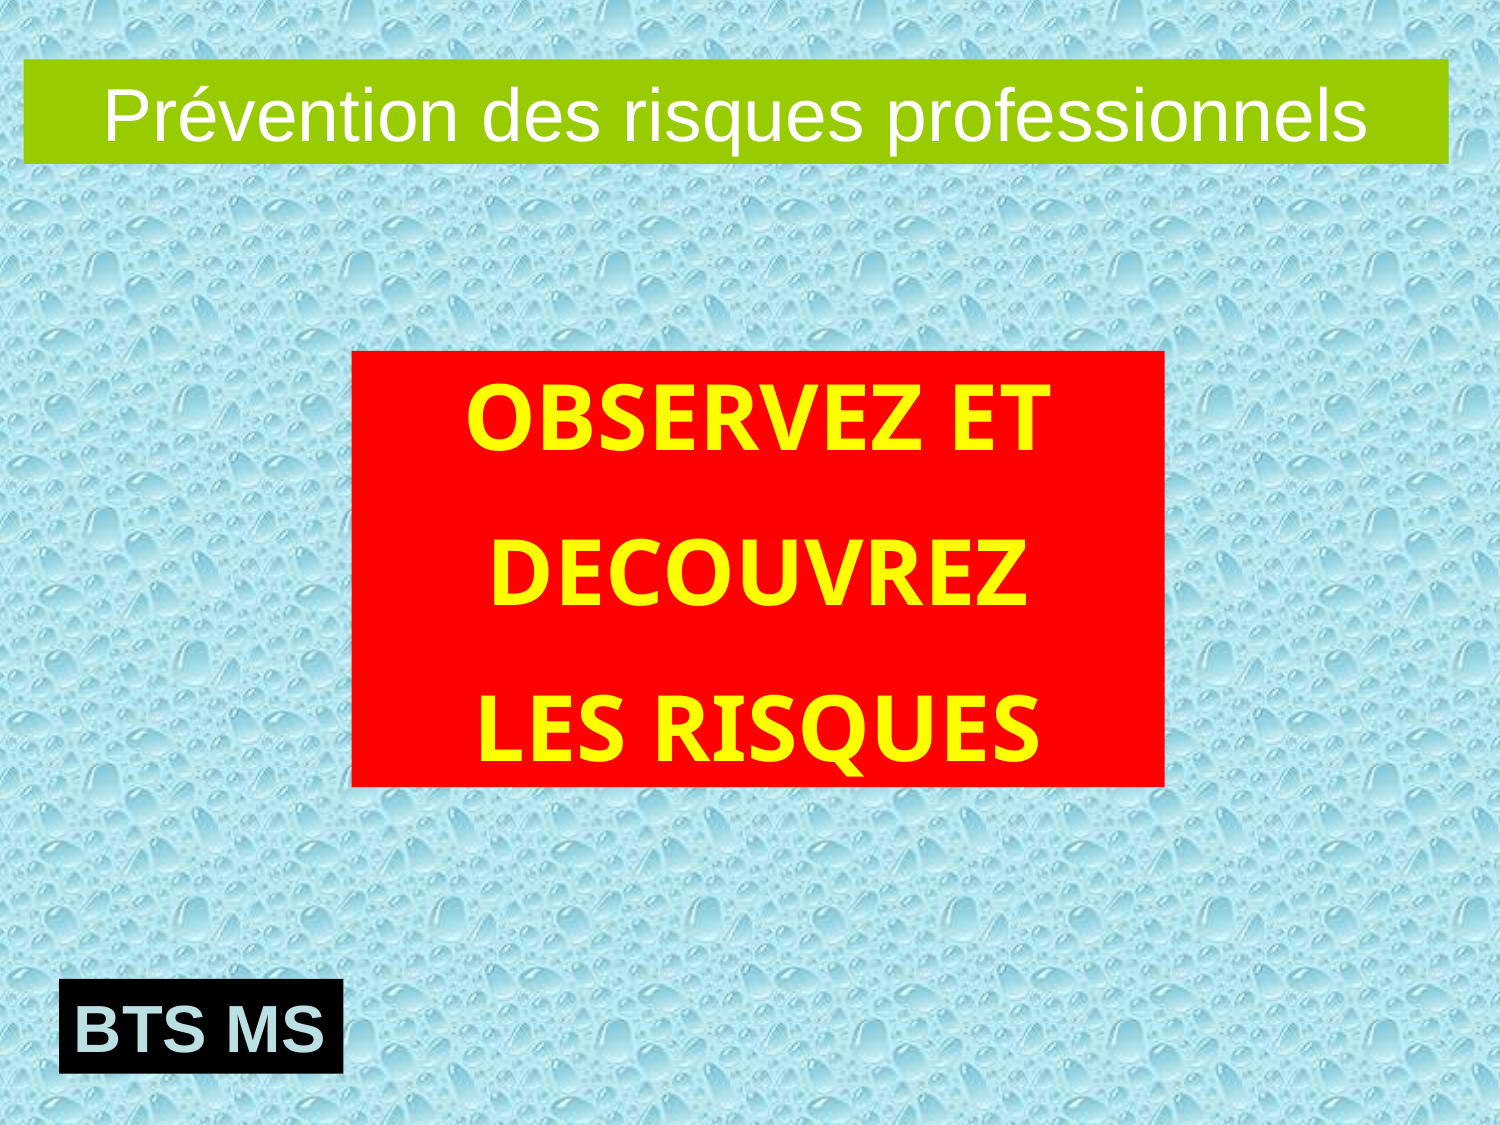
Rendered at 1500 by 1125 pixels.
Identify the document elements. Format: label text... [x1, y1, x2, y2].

text_box OBSERVEZ ET DECOUVREZ LES RISQUES [351, 350, 1165, 788]
picture [0, 0, 1500, 1125]
text_box BTS MS [59, 978, 344, 1074]
text_box Prévention des risques professionnels [23, 59, 1449, 164]
